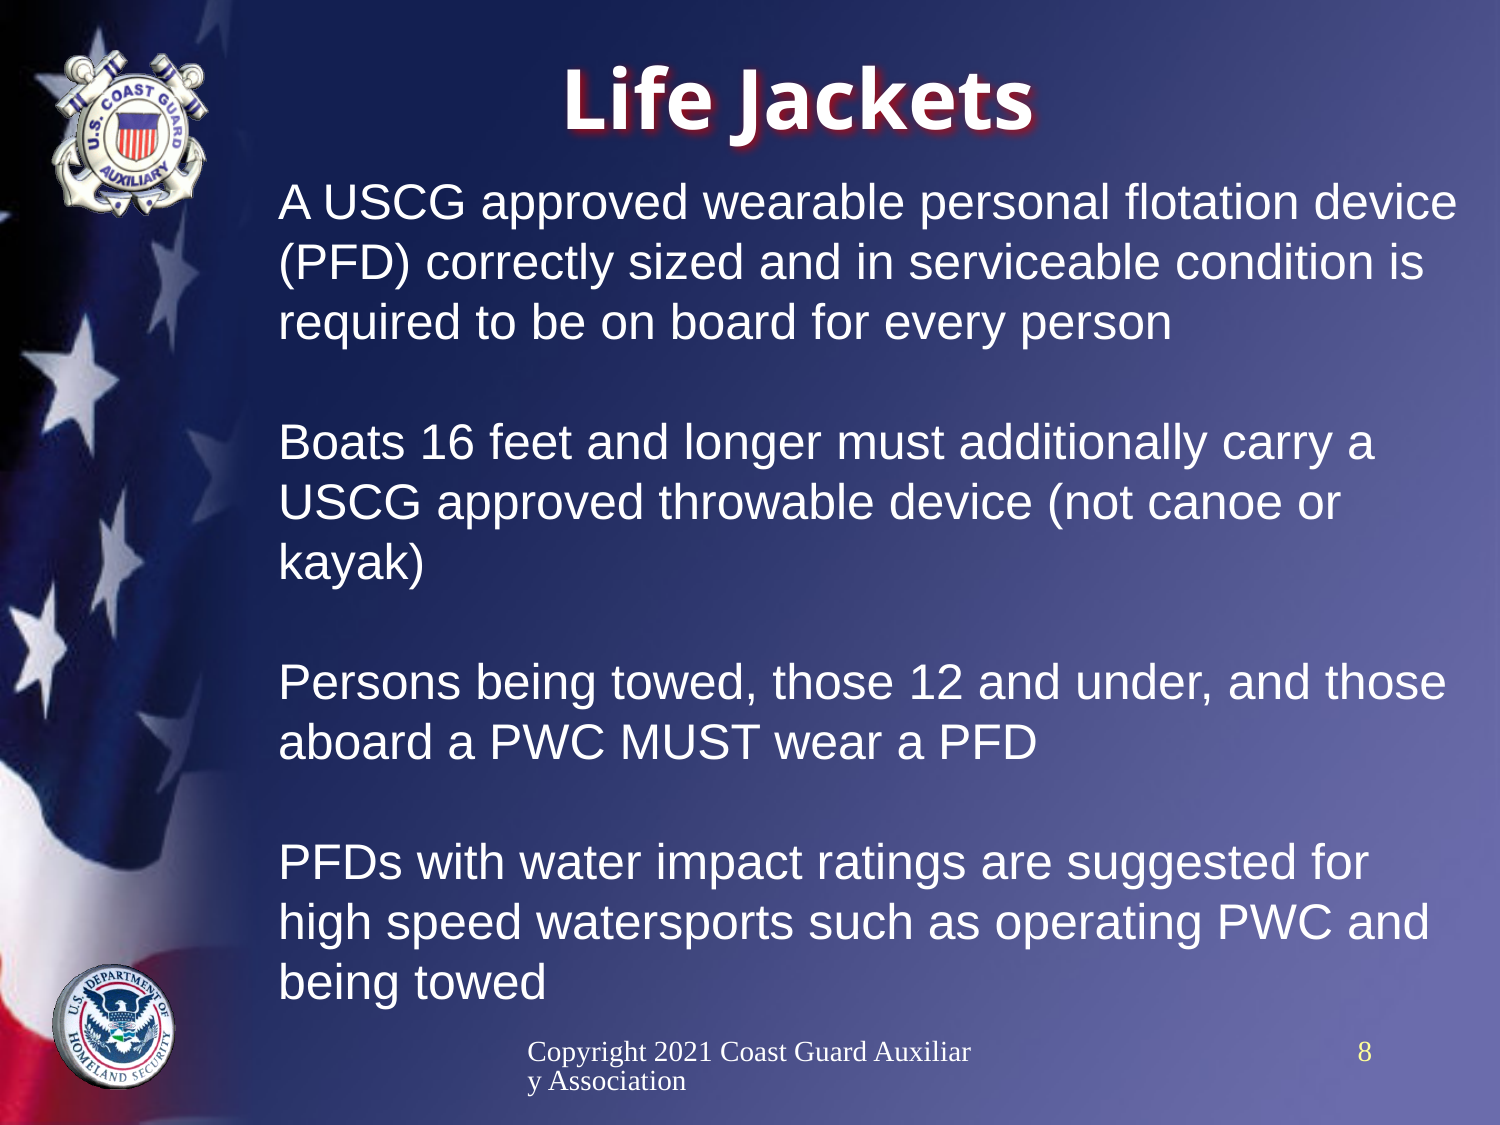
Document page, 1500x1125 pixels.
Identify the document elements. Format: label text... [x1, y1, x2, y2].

picture [0, 0, 1500, 1125]
text_box A USCG approved wearable personal flotation device (PFD) correctly sized and in serviceable condition is required to be on board for every person Boats 16 feet and longer must additionally carry a USCG approved throwable device (not canoe or kayak) Persons being towed, those 12 and under, and those aboard a PWC MUST wear a PFD PFDs with water impact ratings are suggested for high speed watersports such as operating PWC and being towed [263, 162, 1476, 1018]
slide_number 8 [1074, 1025, 1388, 1100]
title Life Jackets [412, 27, 1184, 162]
footer Copyright 2021 Coast Guard Auxiliary Association [512, 1025, 988, 1100]
